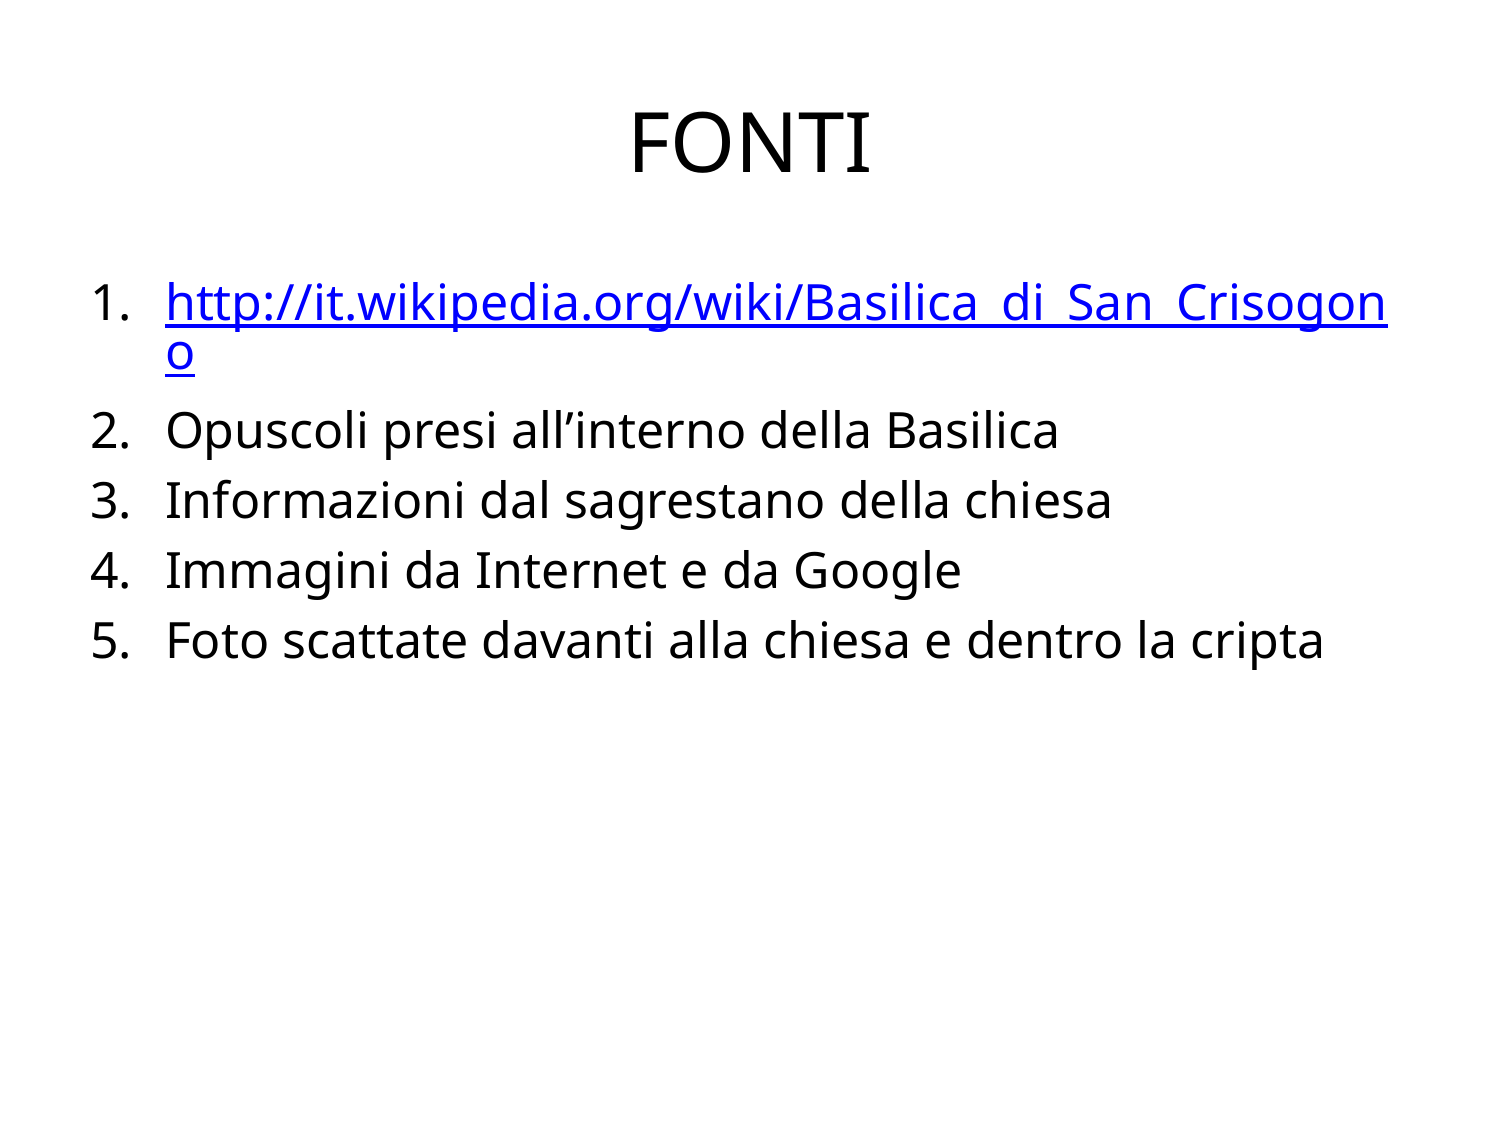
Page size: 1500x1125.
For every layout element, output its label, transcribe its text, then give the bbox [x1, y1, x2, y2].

list http://it.wikipedia.org/wiki/Basilica_di_San_Crisogono Opuscoli presi all’interno della Basilica Informazioni dal sagrestano della chiesa Immagini da Internet e da Google Foto scattate davanti alla chiesa e dentro la cripta [75, 262, 1425, 1005]
title FONTI [75, 45, 1425, 233]
